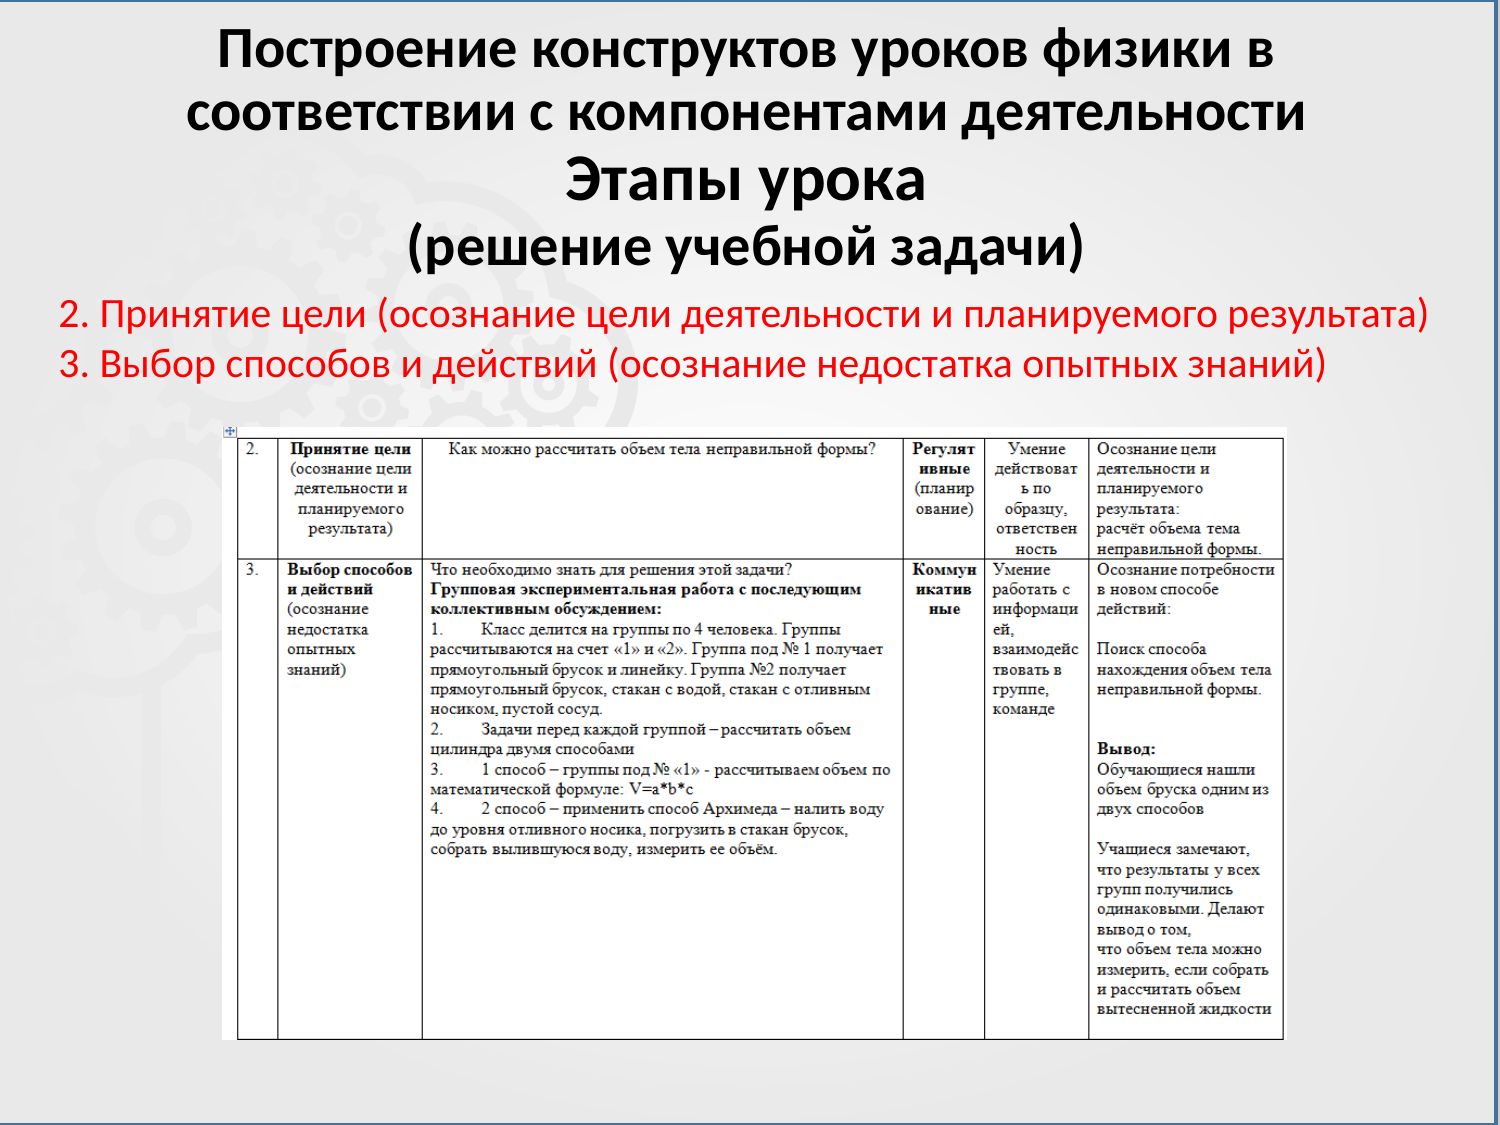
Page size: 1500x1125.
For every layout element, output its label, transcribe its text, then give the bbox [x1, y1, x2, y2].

text_box 2. Принятие цели (осознание цели деятельности и планируемого результата) 3. Выбор способов и действий (осознание недостатка опытных знаний) [43, 278, 1465, 544]
title Построение конструктов уроков физики в соответствии с компонентами деятельности Этапы урока (решение учебной задачи) [99, 56, 1394, 278]
text_box [0, 0, 1498, 1125]
picture [222, 427, 1287, 1040]
